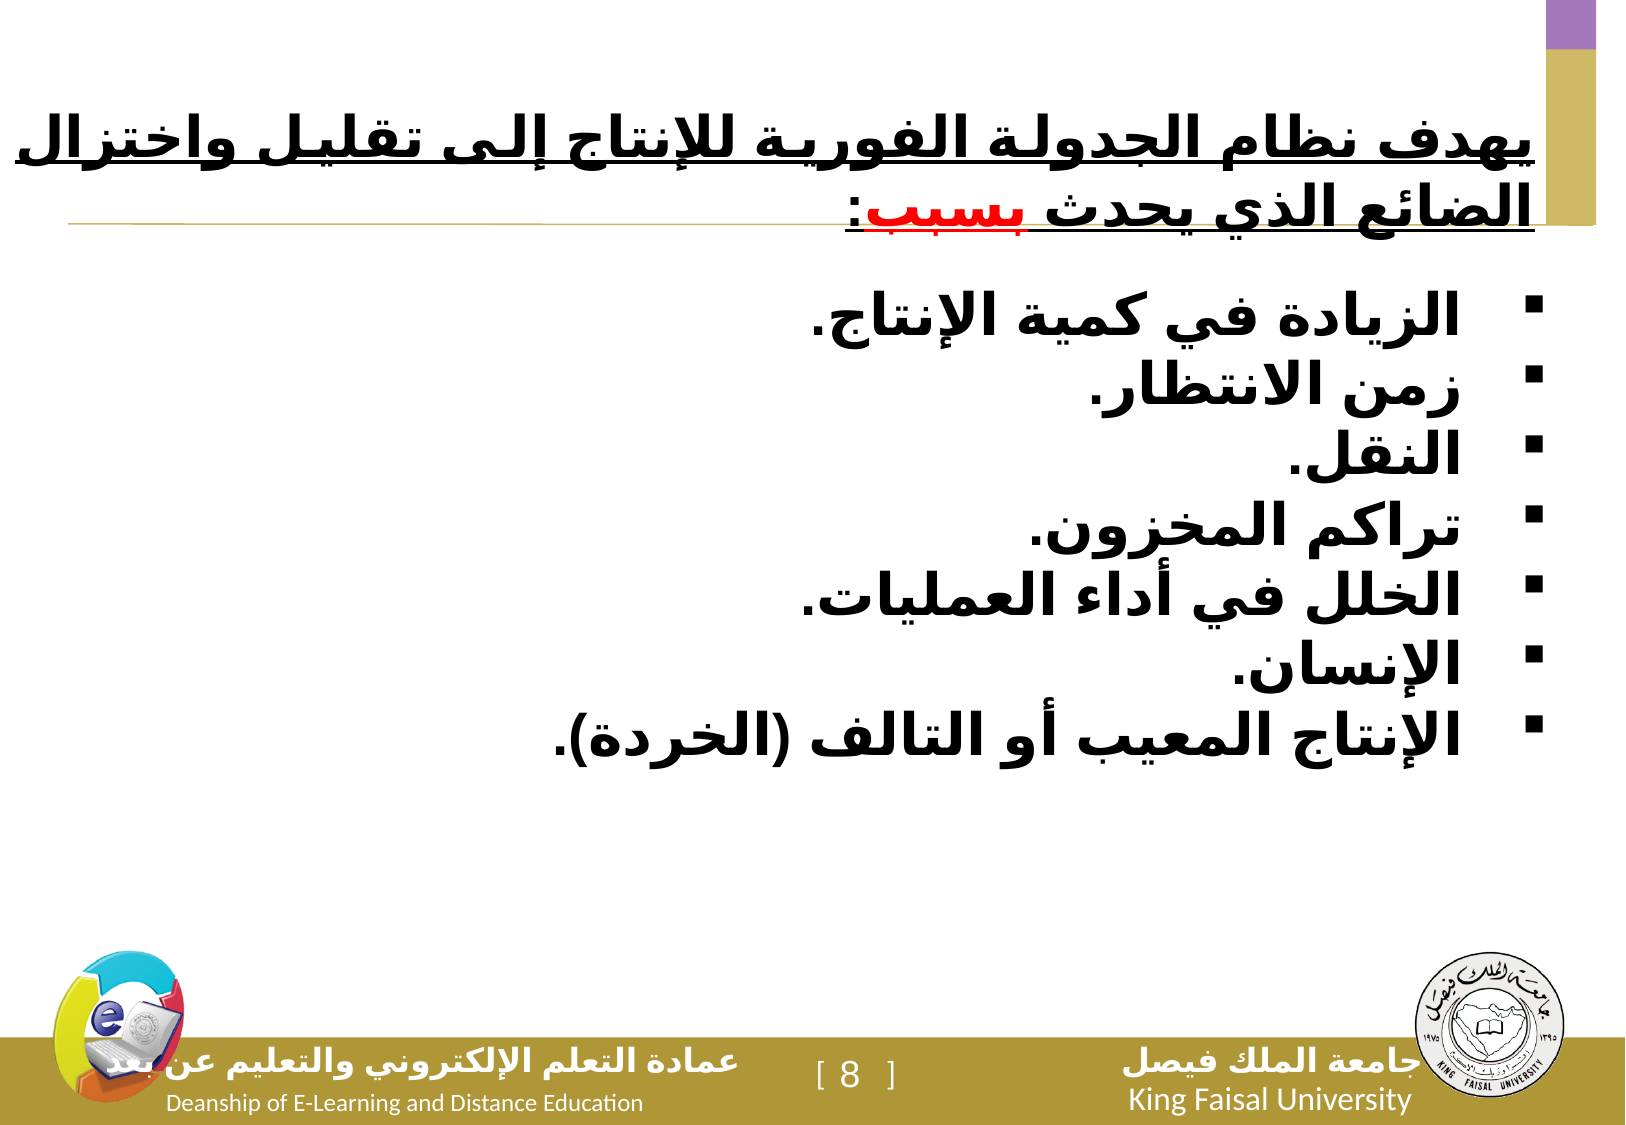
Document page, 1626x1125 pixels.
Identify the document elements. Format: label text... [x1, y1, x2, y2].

picture [170, 1097, 178, 1104]
picture [50, 949, 188, 1104]
text_box الزيادة في كمية الإنتاج. زمن الانتظار. النقل. تراكم المخزون. الخلل في أداء العمليات. الإنسان. الإنتاج المعيب أو التالف (الخردة). [37, 269, 1563, 844]
picture [1412, 949, 1567, 1100]
title يهدف نظام الجدولة الفورية للإنتاج إلى تقليل واختزال الضائع الذي يحدث بسبب: [0, 112, 1551, 226]
